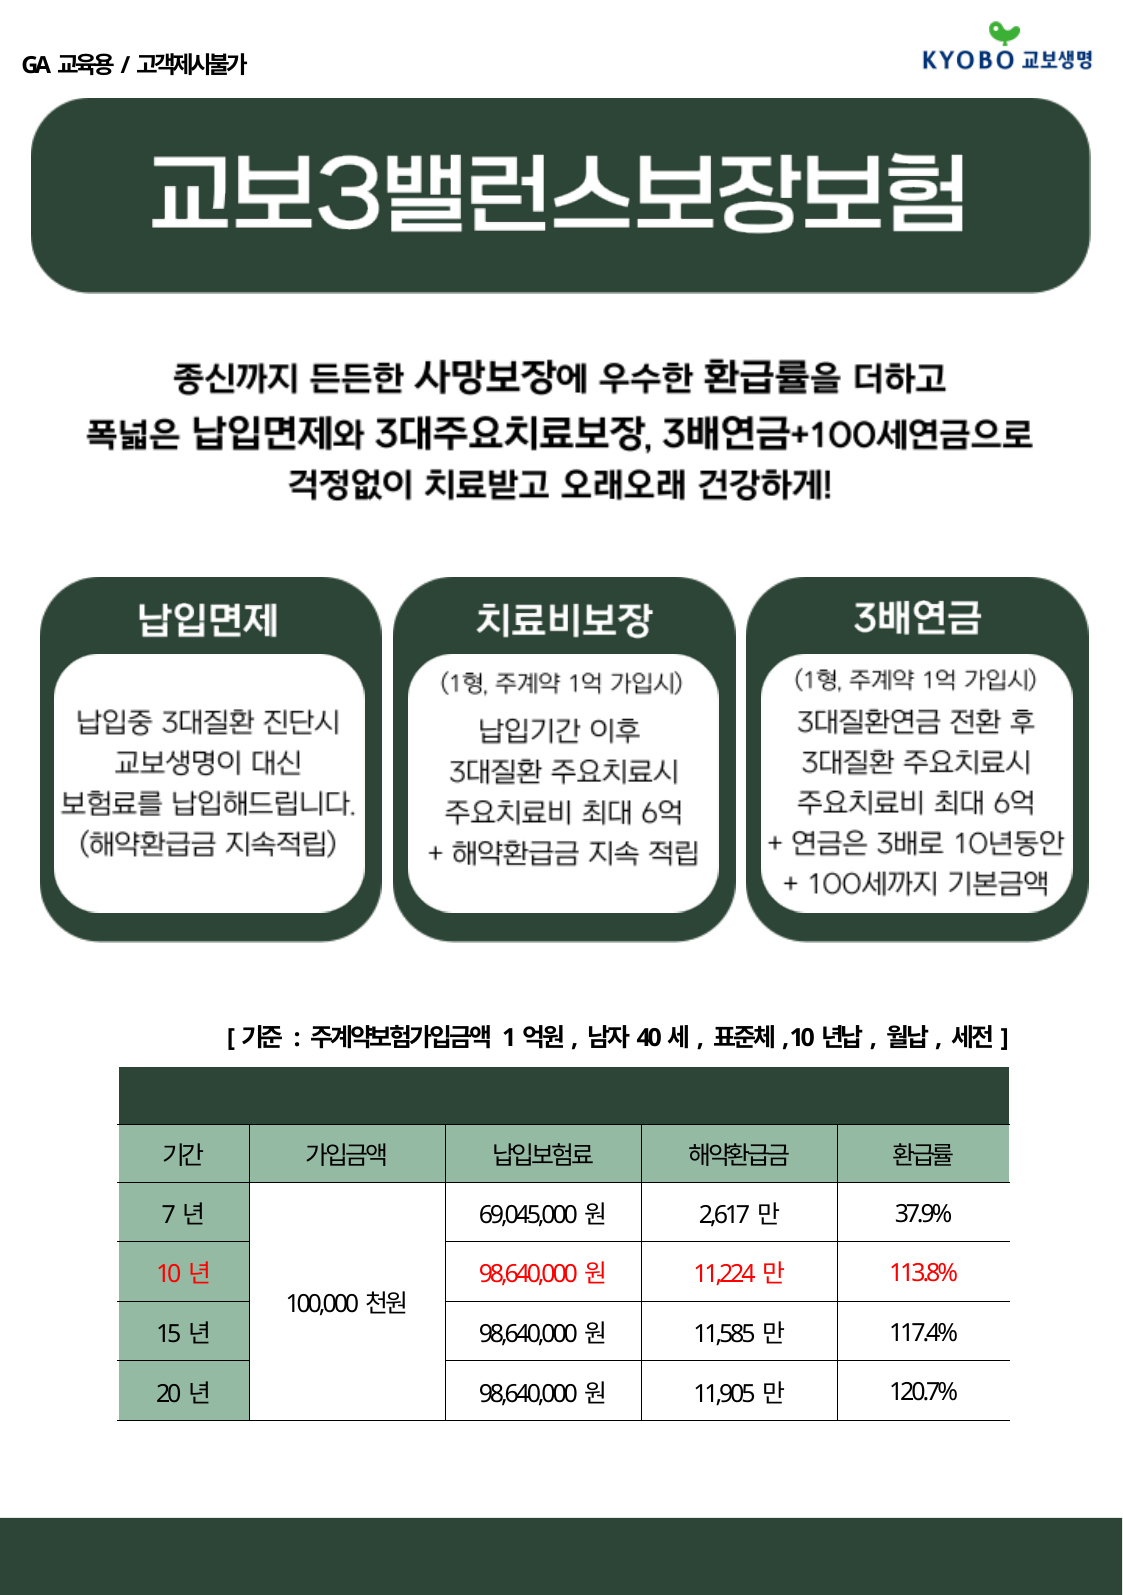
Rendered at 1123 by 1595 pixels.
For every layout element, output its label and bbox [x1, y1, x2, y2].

picture [148, 134, 975, 248]
picture [73, 354, 1049, 518]
text_box [0, 0, 1123, 1595]
picture [8, 577, 1114, 943]
